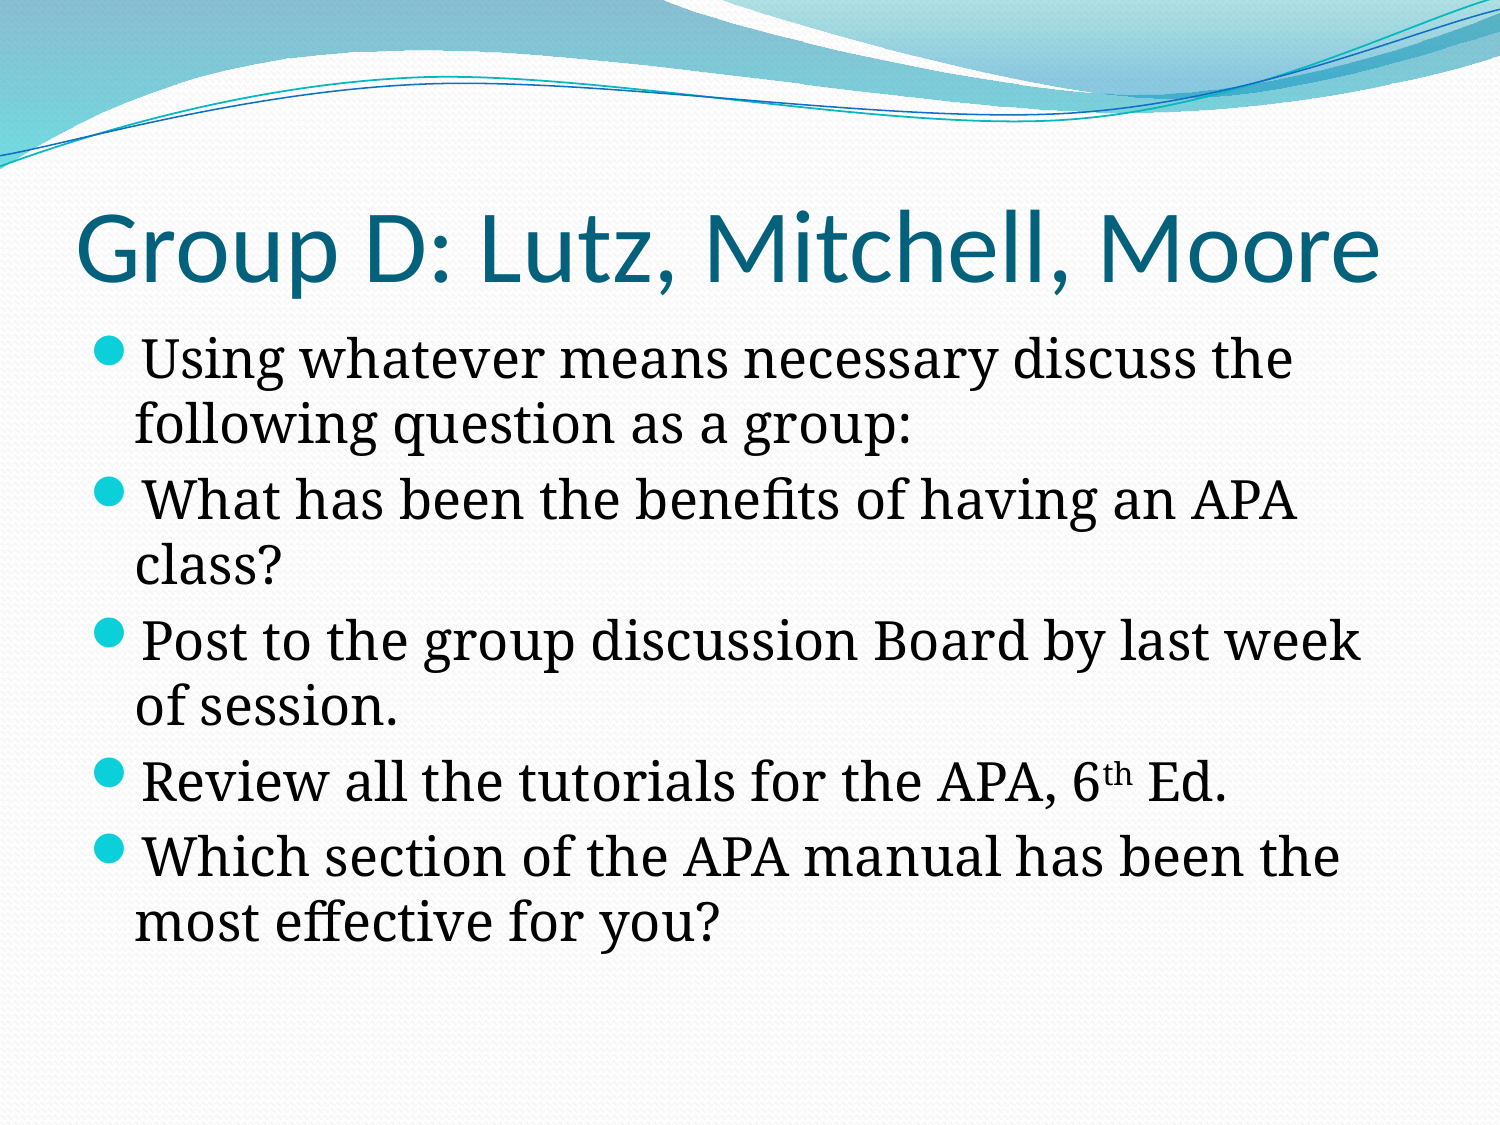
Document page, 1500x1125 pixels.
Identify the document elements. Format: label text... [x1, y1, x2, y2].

title Group D: Lutz, Mitchell, Moore [75, 115, 1425, 303]
list Using whatever means necessary discuss the following question as a group: What has been the benefits of having an APA class? Post to the group discussion Board by last week of session. Review all the tutorials for the APA, 6th Ed. Which section of the APA manual has been the most effective for you? [75, 317, 1425, 1038]
